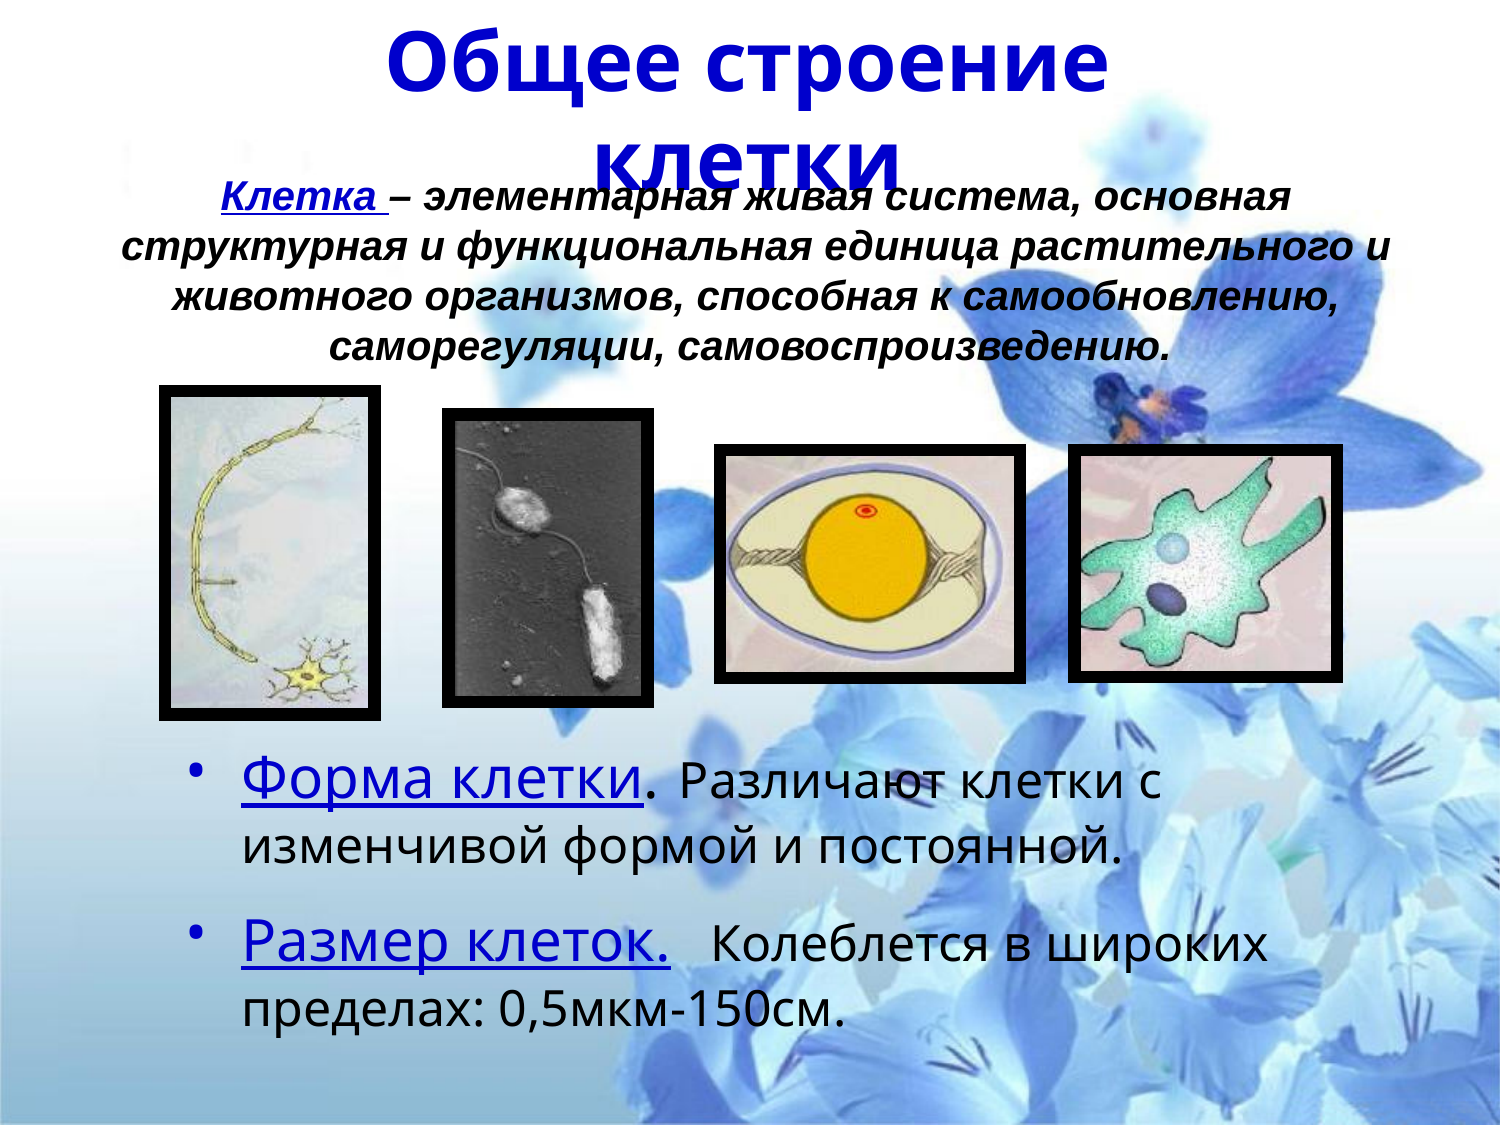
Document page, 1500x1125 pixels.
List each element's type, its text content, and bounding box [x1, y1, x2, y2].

text_box Клетка – элементарная живая система, основная структурная и функциональная единица растительного и животного организмов, способная к самообновлению, саморегуляции, самовоспроизведению. [0, 160, 1438, 453]
picture [725, 455, 1014, 672]
picture [454, 420, 642, 697]
text_box Форма клетки. Различают клетки с изменчивой формой и постоянной. Размер клеток. Колеблется в широких пределах: 0,5мкм-150см. [171, 716, 1384, 1059]
text_box Общее строение клетки [224, 0, 1270, 121]
picture [1080, 455, 1331, 672]
picture [170, 396, 369, 709]
picture [0, 0, 1500, 1125]
